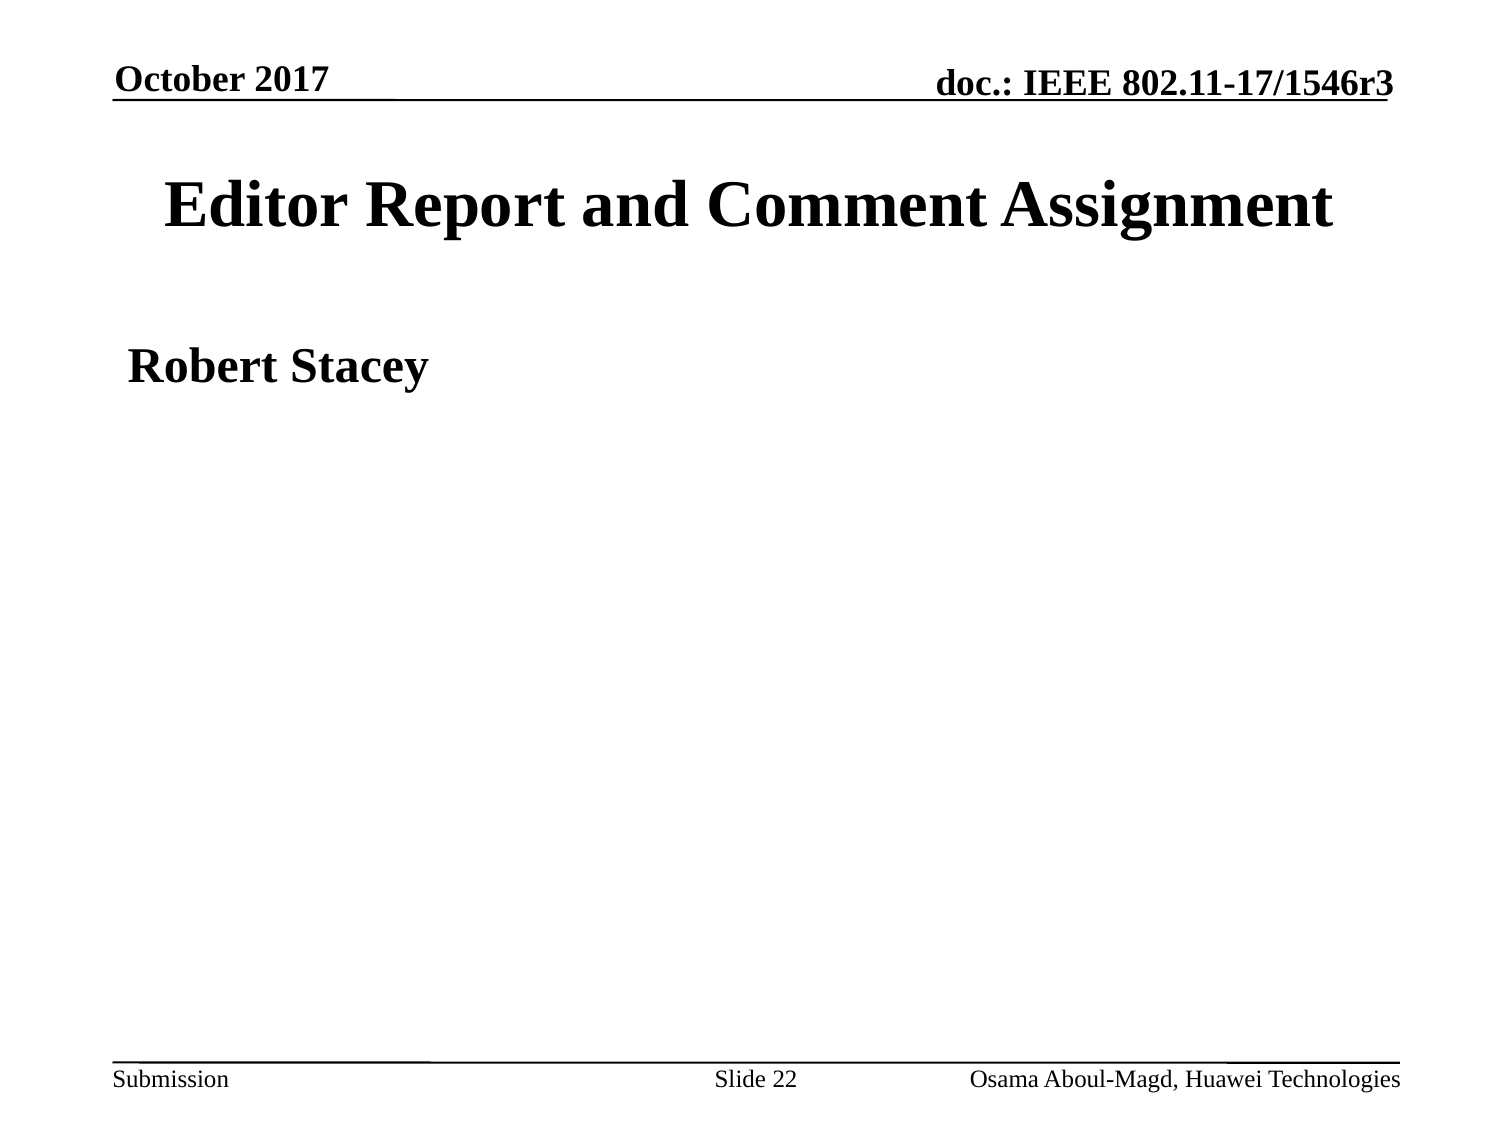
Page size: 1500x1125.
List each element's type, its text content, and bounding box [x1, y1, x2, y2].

footer Osama Aboul-Magd, Huawei Technologies [878, 1061, 1402, 1093]
title Editor Report and Comment Assignment [112, 112, 1388, 288]
list Robert Stacey [112, 324, 1388, 1000]
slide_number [114, 54, 423, 100]
slide_number Slide 22 [712, 1061, 800, 1123]
